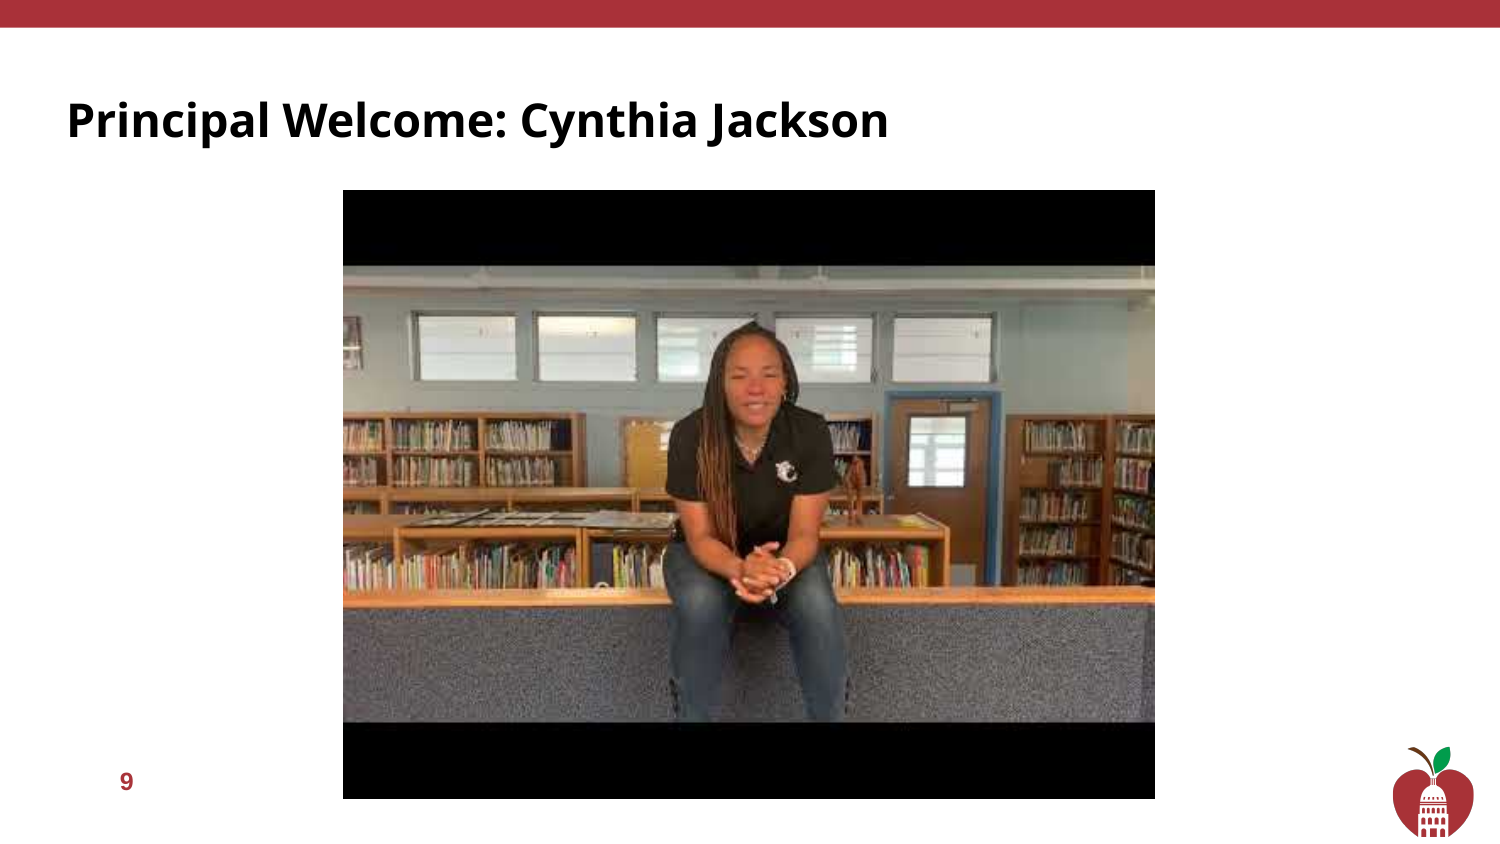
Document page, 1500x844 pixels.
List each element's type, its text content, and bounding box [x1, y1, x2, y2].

title Principal Welcome: Cynthia Jackson [51, 72, 1449, 167]
picture [1385, 744, 1481, 839]
text_box [0, 0, 1500, 28]
picture [343, 190, 1155, 799]
slide_number ‹#› [58, 749, 149, 814]
